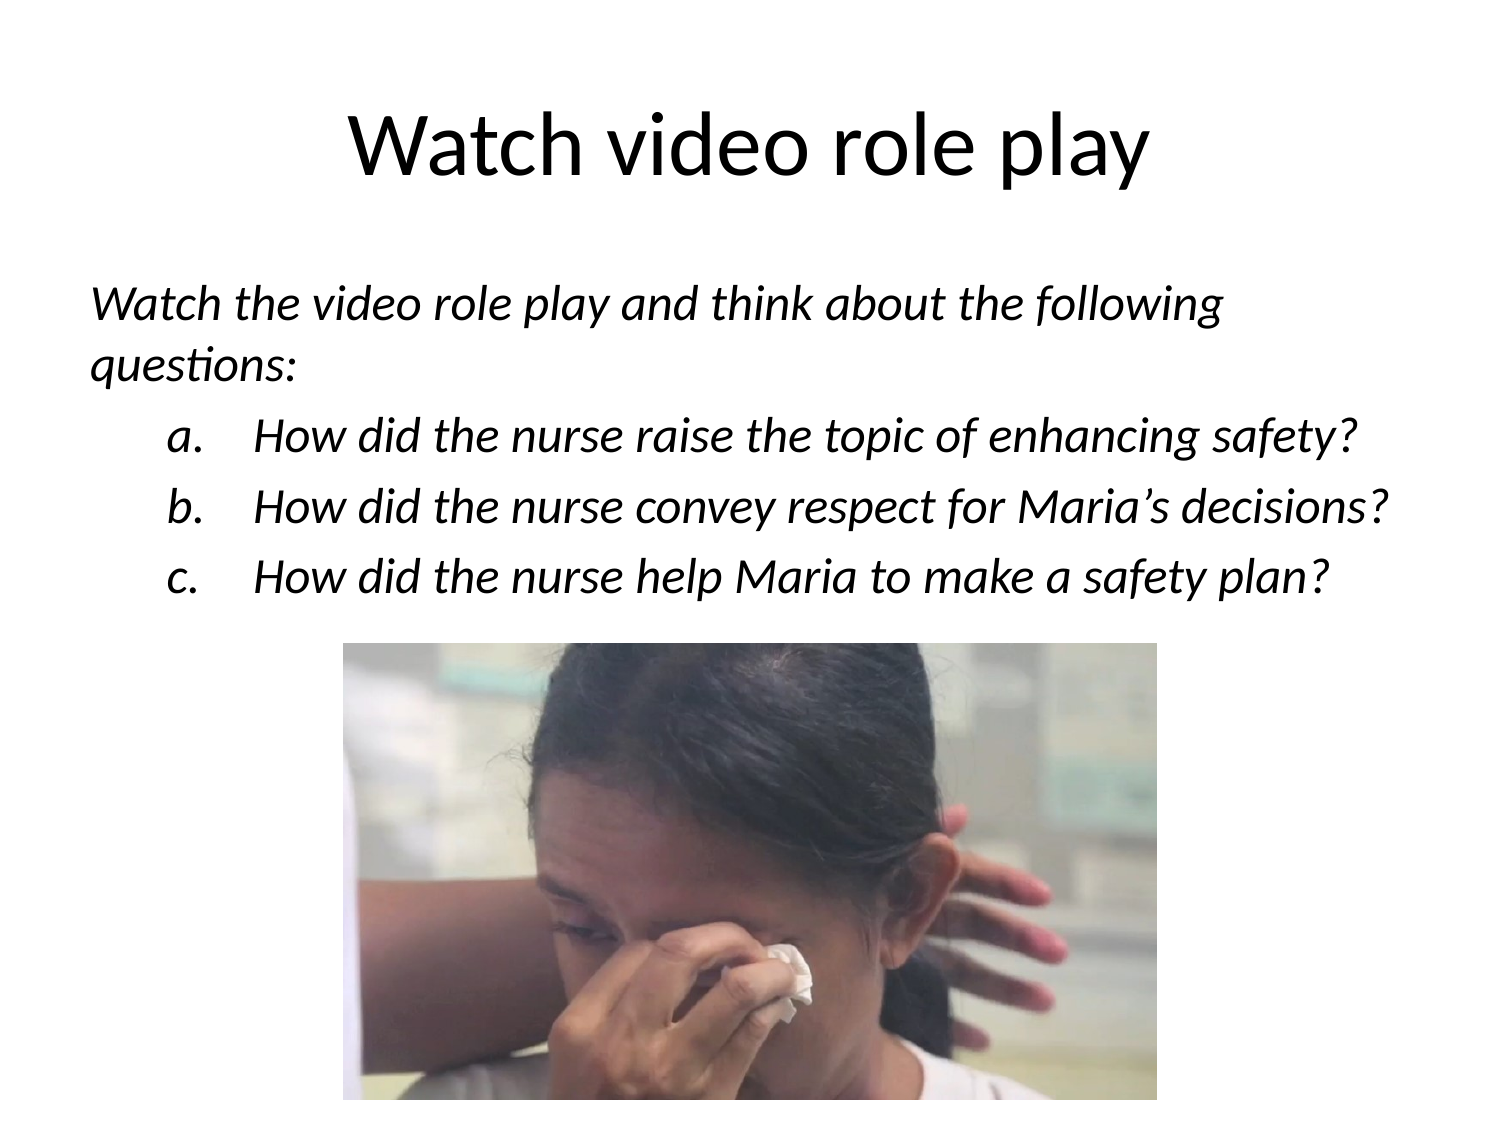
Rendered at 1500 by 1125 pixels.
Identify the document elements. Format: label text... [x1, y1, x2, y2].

list Watch the video role play and think about the following questions: How did the nurse raise the topic of enhancing safety? How did the nurse convey respect for Maria’s decisions? How did the nurse help Maria to make a safety plan? [75, 262, 1425, 614]
title Watch video role play [75, 45, 1425, 233]
picture [343, 642, 1157, 1100]
